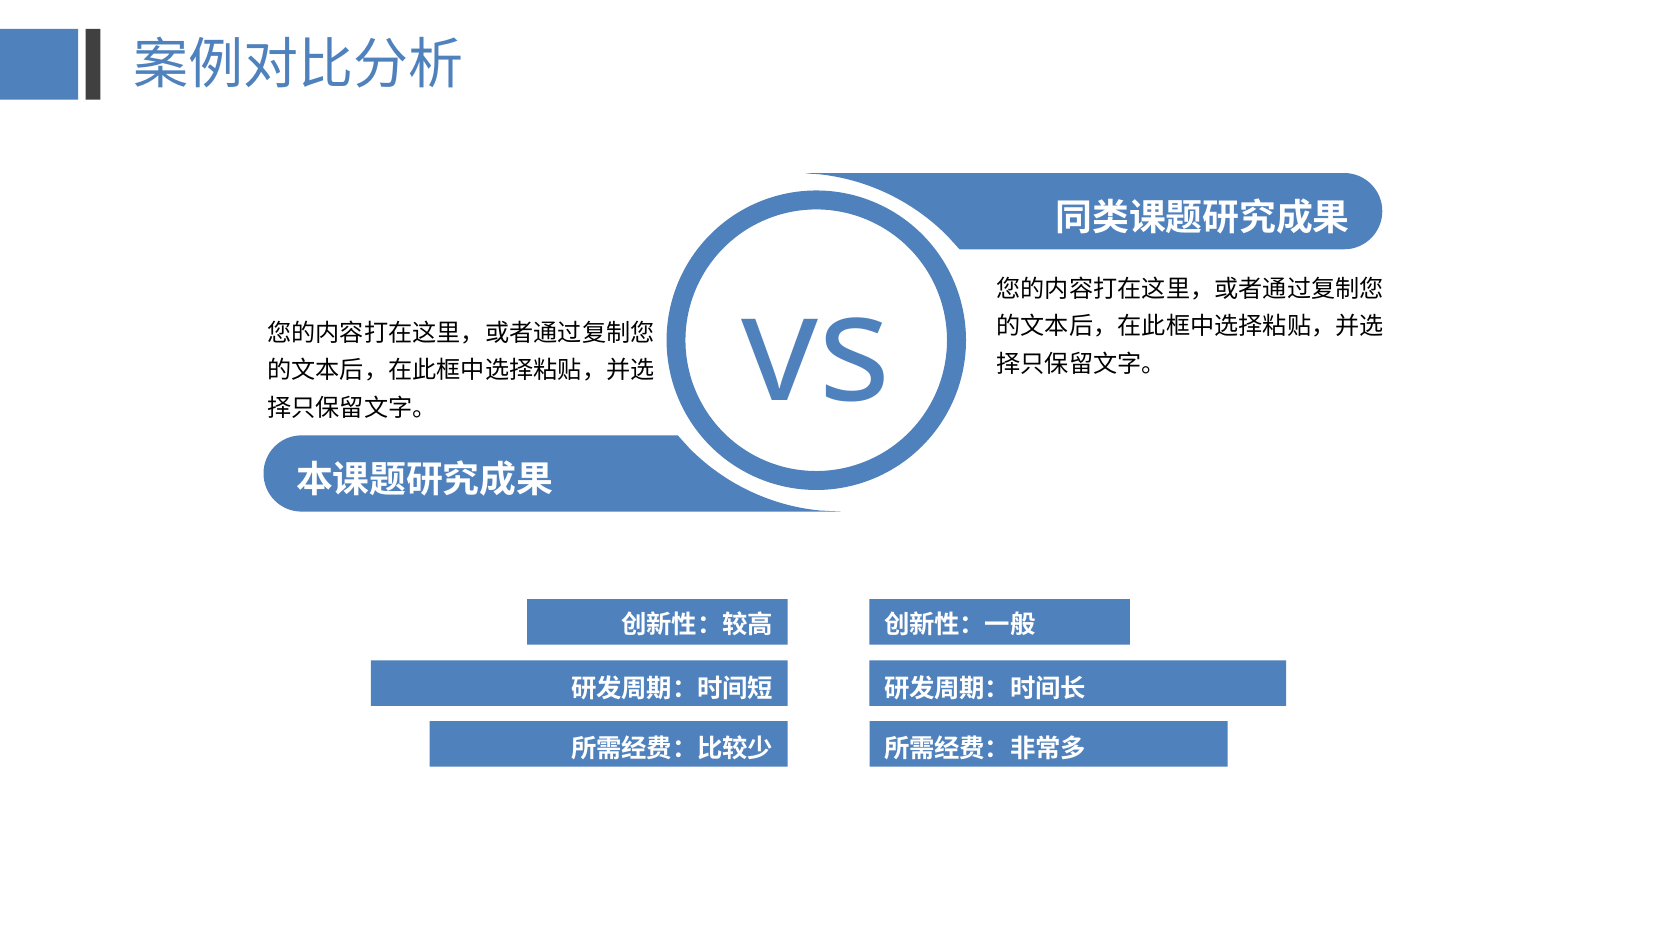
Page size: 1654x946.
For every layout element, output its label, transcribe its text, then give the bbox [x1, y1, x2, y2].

text_box vs [670, 190, 967, 490]
title 案例对比分析 [0, 21, 1035, 112]
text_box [869, 654, 1287, 711]
text_box 您的内容打在这里，或者通过复制您的文本后，在此框中选择粘贴，并选择只保留文字。 [973, 262, 1415, 436]
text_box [370, 654, 788, 711]
text_box 本课题研究成果 [263, 440, 841, 512]
text_box 同类课题研究成果 [805, 173, 1383, 250]
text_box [869, 715, 1229, 772]
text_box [526, 591, 788, 647]
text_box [869, 591, 1131, 647]
text_box 您的内容打在这里，或者通过复制您的文本后，在此框中选择粘贴，并选择只保留文字。 [243, 306, 697, 440]
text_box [428, 711, 788, 772]
